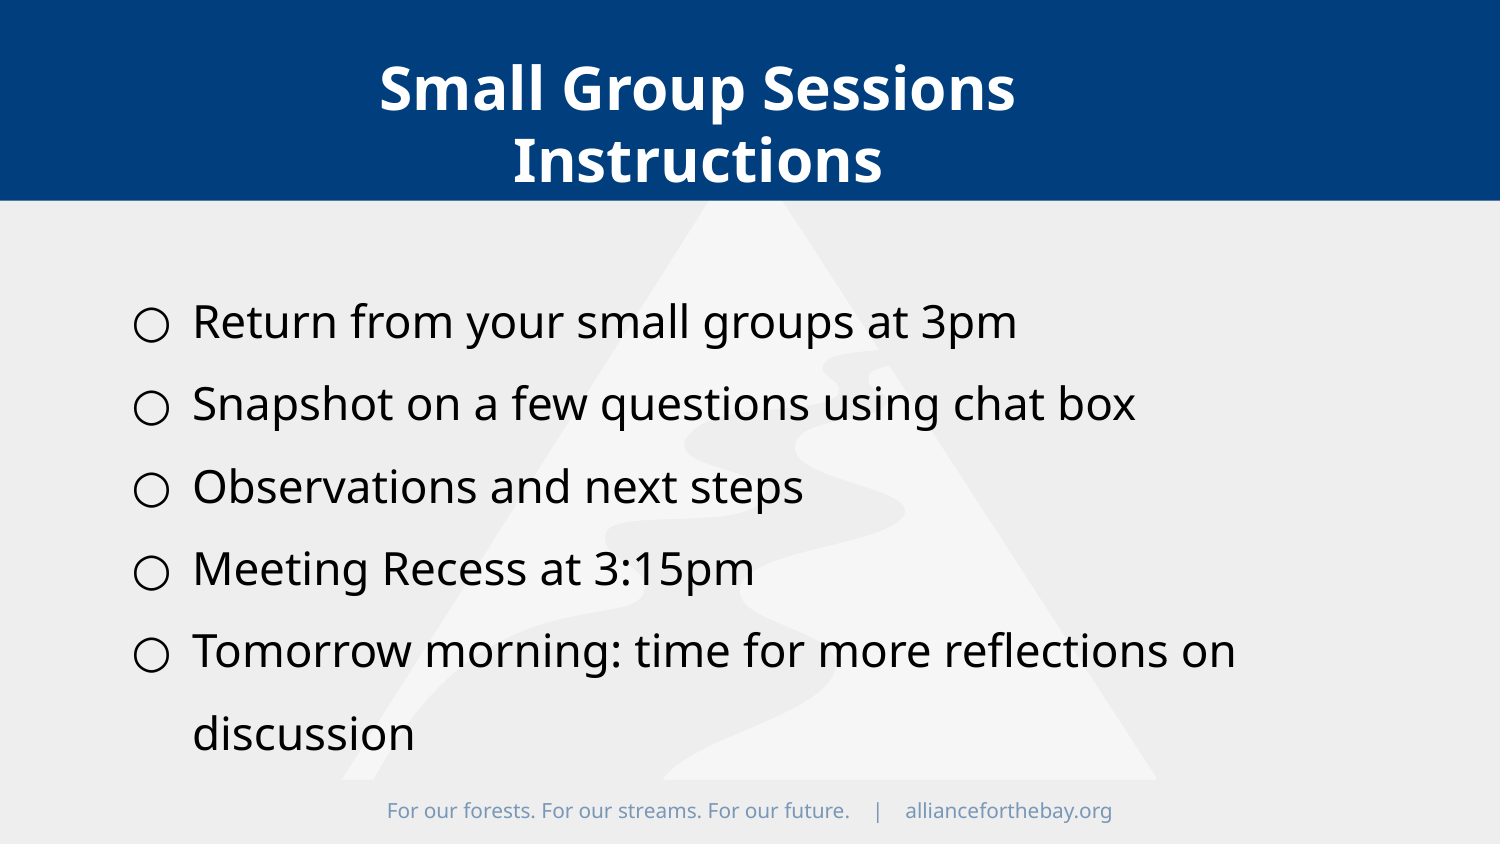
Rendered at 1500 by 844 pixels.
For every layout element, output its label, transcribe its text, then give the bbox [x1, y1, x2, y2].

text_box Return from your small groups at 3pm Snapshot on a few questions using chat box Observations and next steps Meeting Recess at 3:15pm Tomorrow morning: time for more reflections on discussion [34, 214, 1461, 824]
text_box Small Group Sessions Instructions [92, 42, 1305, 203]
text_box [0, 0, 1500, 201]
